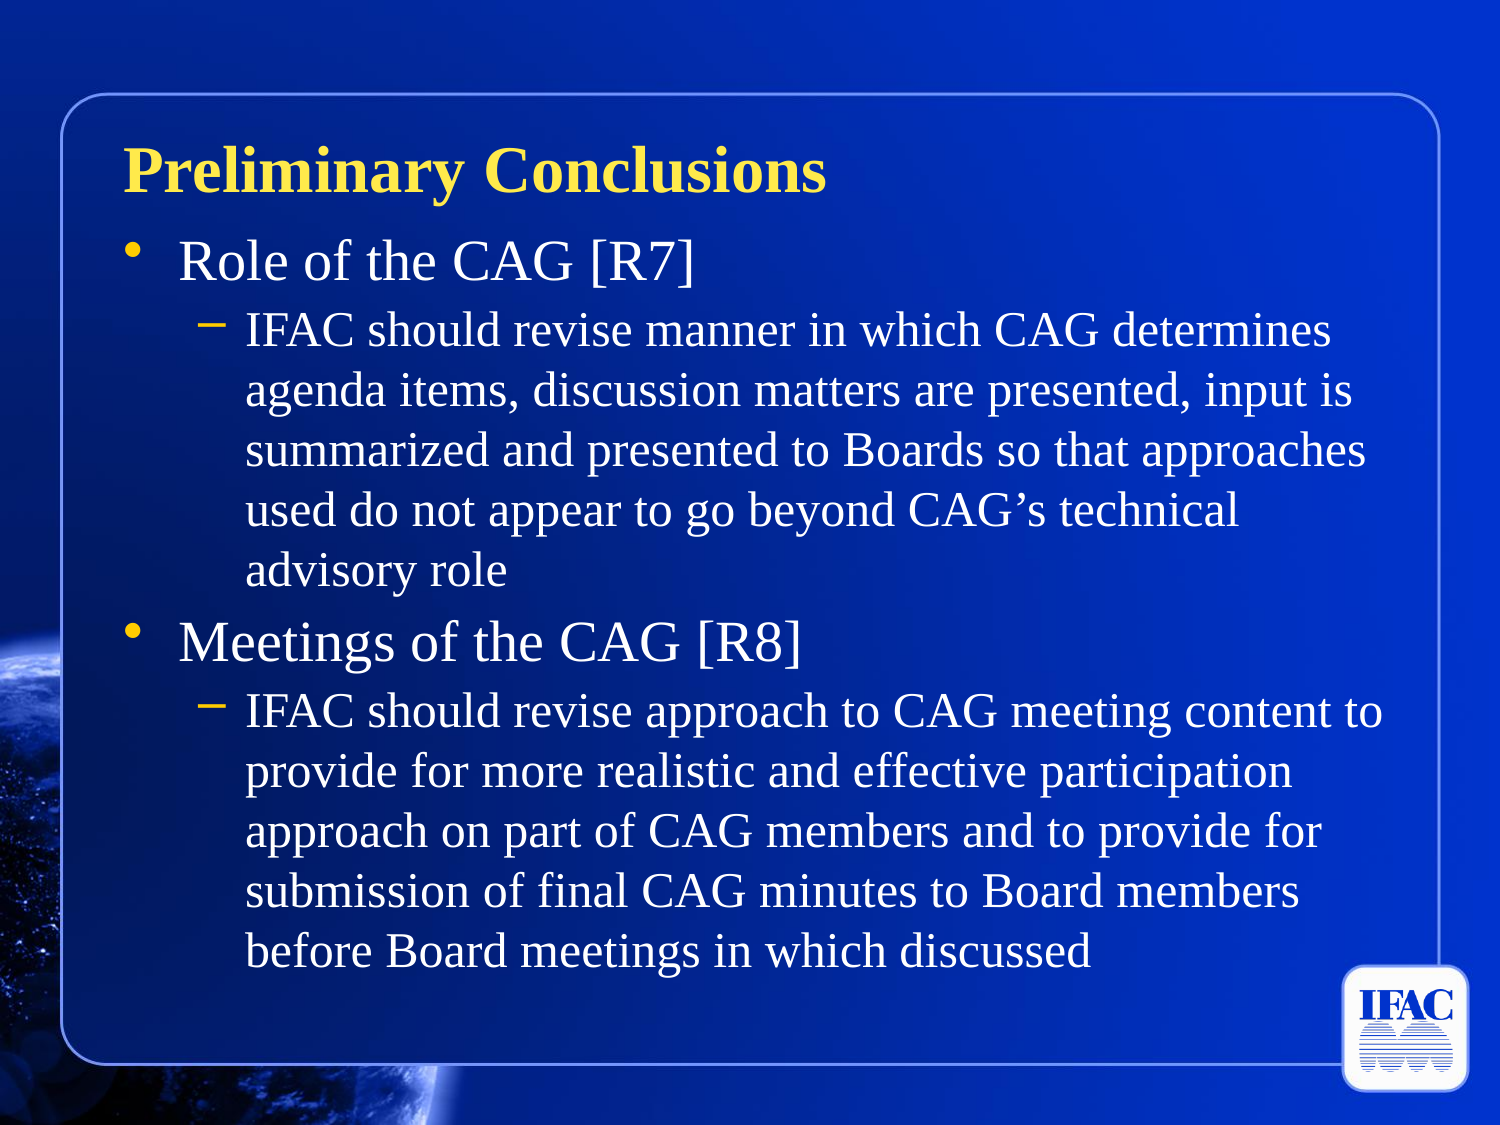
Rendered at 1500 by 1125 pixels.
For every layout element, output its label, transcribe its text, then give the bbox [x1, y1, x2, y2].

list Preliminary Conclusions [107, 118, 1411, 215]
list Role of the CAG [R7] IFAC should revise manner in which CAG determines agenda items, discussion matters are presented, input is summarized and presented to Boards so that approaches used do not appear to go beyond CAG’s technical advisory role Meetings of the CAG [R8] IFAC should revise approach to CAG meeting content to provide for more realistic and effective participation approach on part of CAG members and to provide for submission of final CAG minutes to Board members before Board meetings in which discussed [107, 215, 1411, 1048]
picture [0, 0, 1500, 1125]
